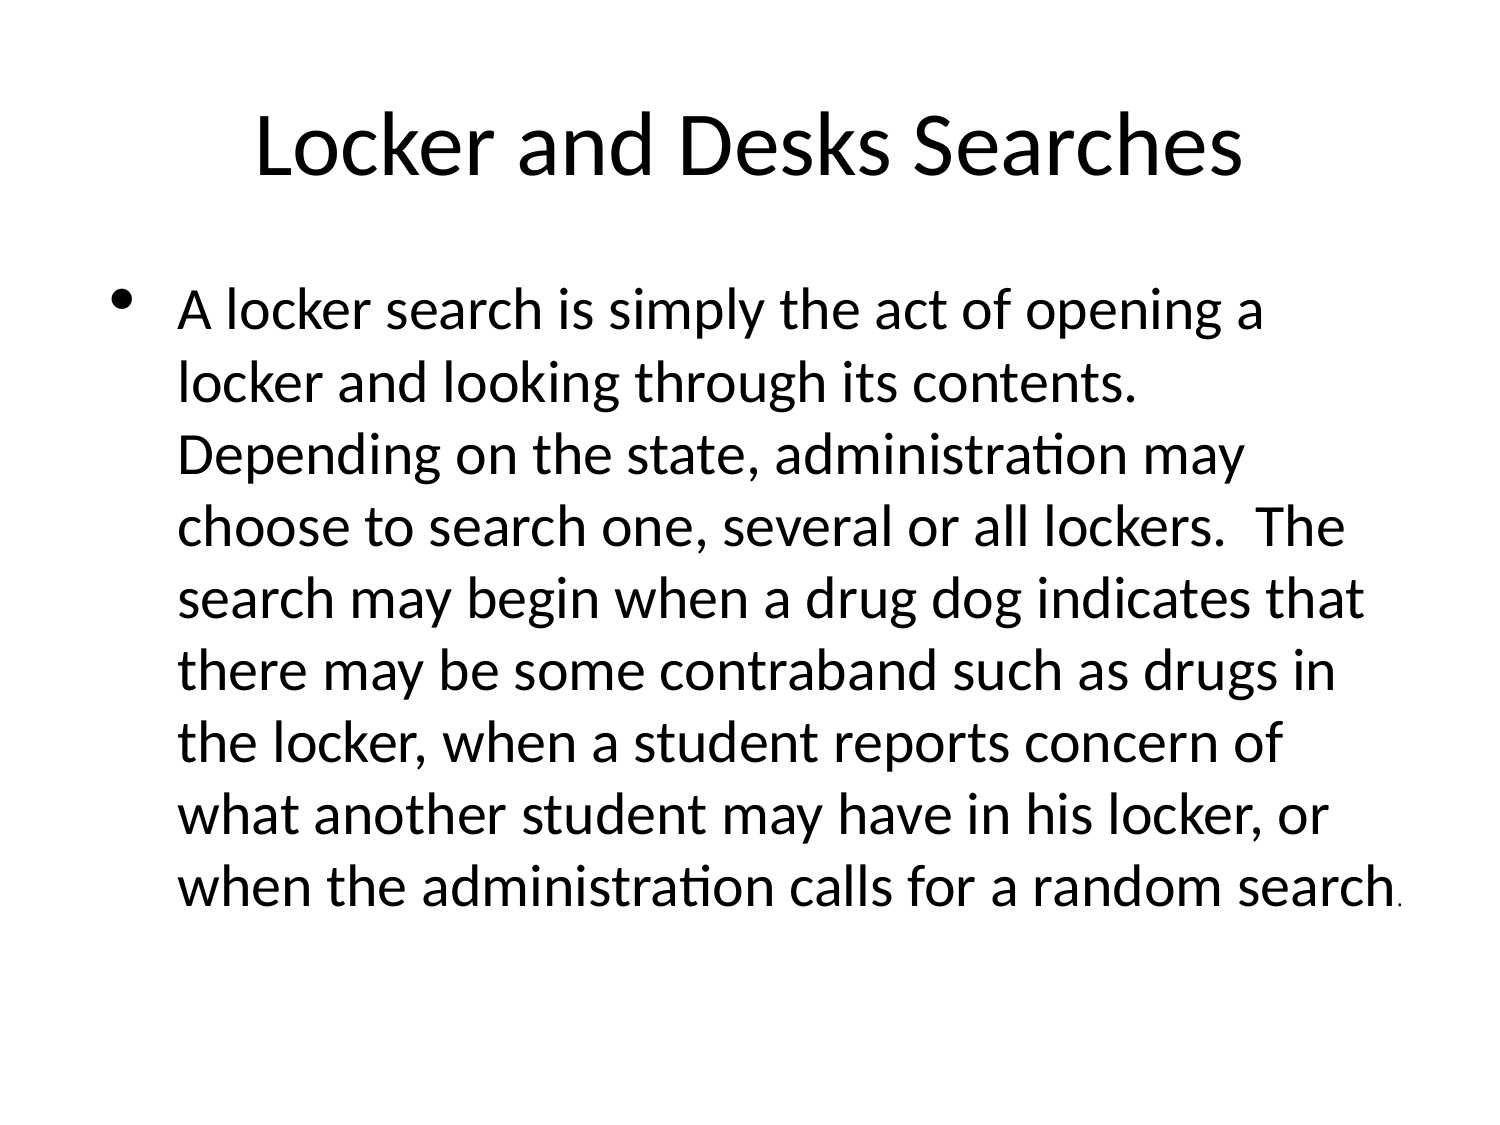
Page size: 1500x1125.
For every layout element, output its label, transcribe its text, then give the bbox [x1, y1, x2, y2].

title Locker and Desks Searches [74, 44, 1426, 233]
list A locker search is simply the act of opening a locker and looking through its contents. Depending on the state, administration may choose to search one, several or all lockers. The search may begin when a drug dog indicates that there may be some contraband such as drugs in the locker, when a student reports concern of what another student may have in his locker, or when the administration calls for a random search. [74, 262, 1426, 1006]
